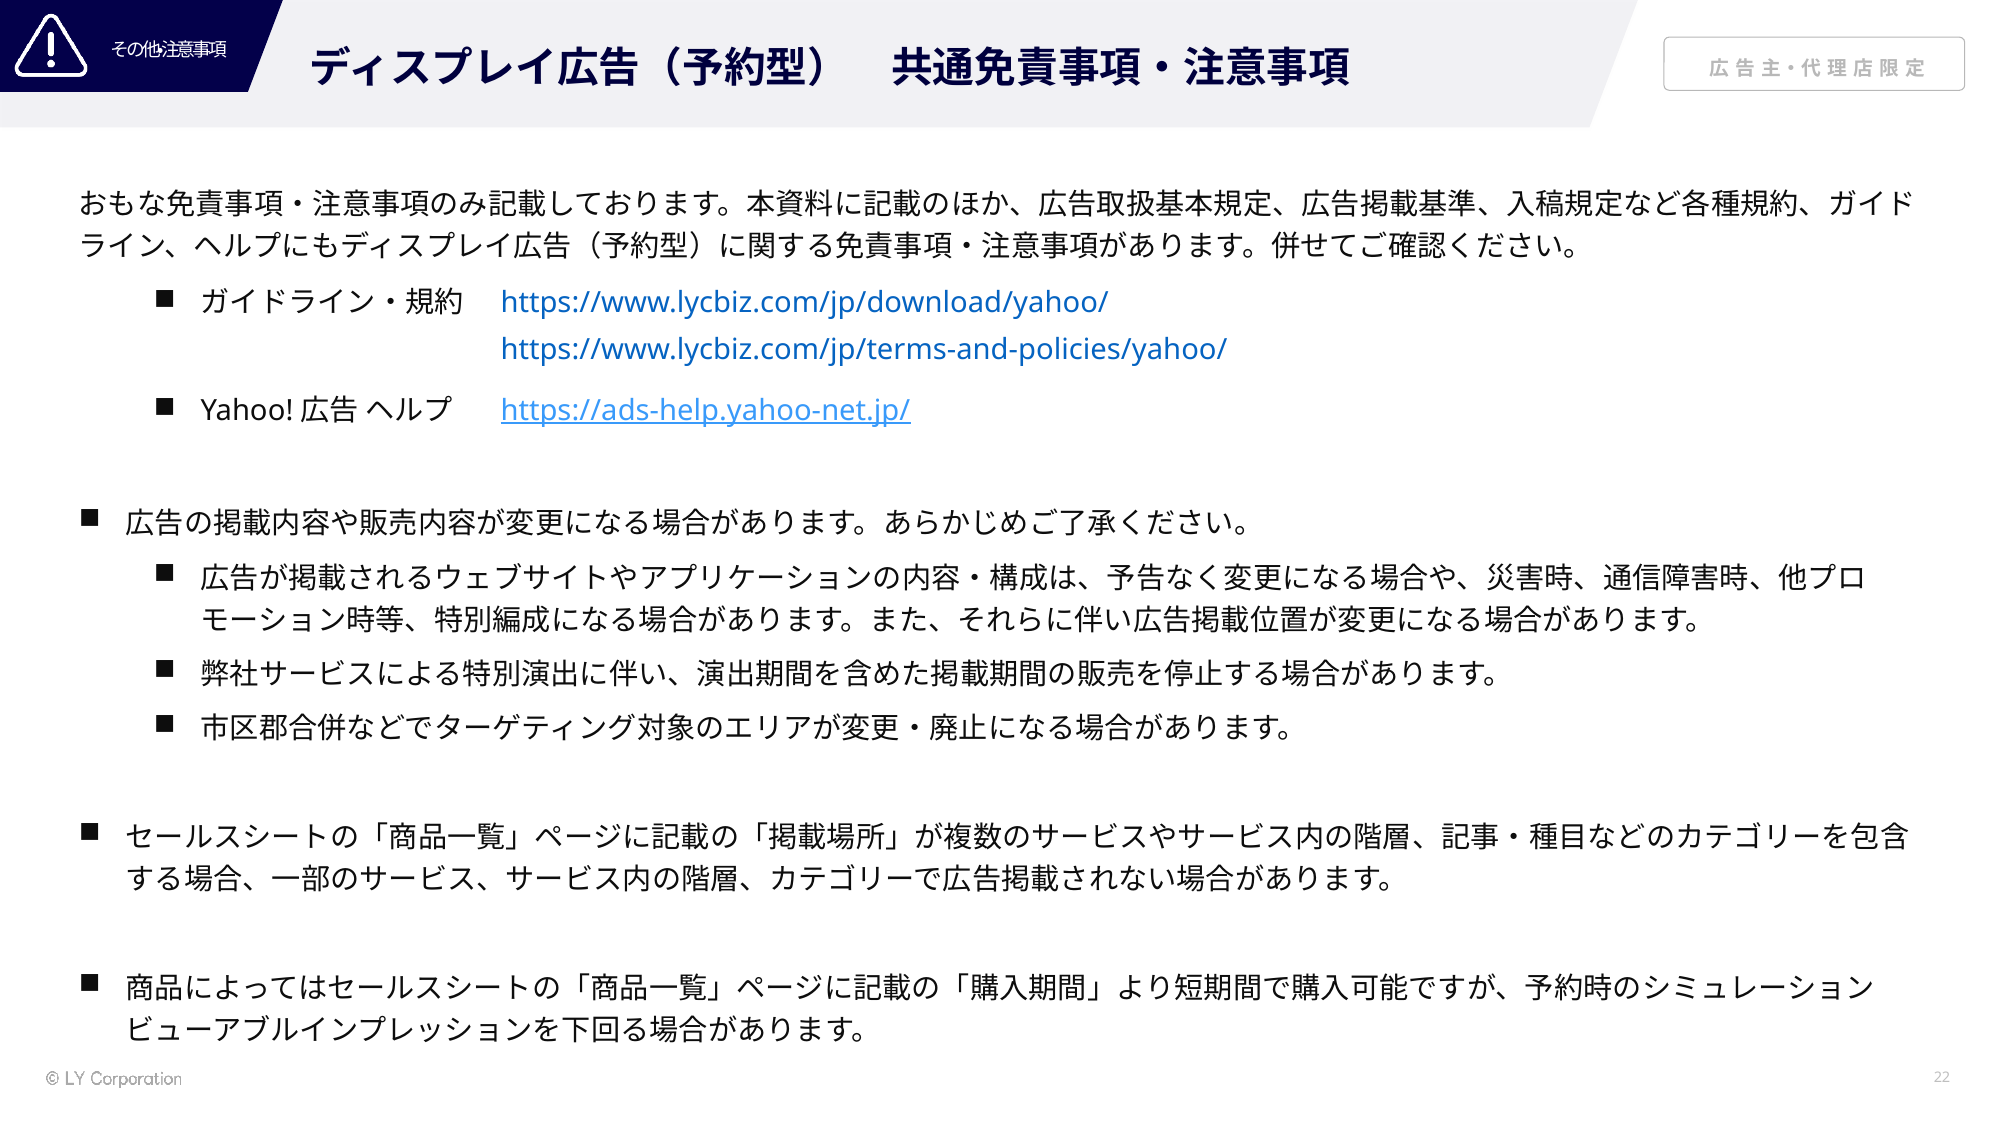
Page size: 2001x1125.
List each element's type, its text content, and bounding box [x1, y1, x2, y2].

list ディスプレイ広告（予約型） 共通免責事項・注意事項 [309, 41, 1645, 97]
list その他・注意事項 [97, 13, 240, 81]
text_box おもな免責事項・注意事項のみ記載しております。本資料に記載のほか、広告取扱基本規定、広告掲載基準、入稿規定など各種規約、ガイドライン、ヘルプにもディスプレイ広告（予約型）に関する免責事項・注意事項があります。併せてご確認ください。 ガイドライン・規約 https://www.lycbiz.com/jp/download/yahoo/ https://www.lycbiz.com/jp/terms-and-policies/yahoo/ Yahoo!広告 ヘルプ https://ads-help.yahoo-net.jp/ 広告の掲載内容や販売内容が変更になる場合があります。あらかじめご了承ください。 広告が掲載されるウェブサイトやアプリケーションの内容・構成は、予告なく変更になる場合や、災害時、通信障害時、他プロモーション時等、特別編成になる場合があります。また、それらに伴い広告掲載位置が変更になる場合があります。 弊社サービスによる特別演出に伴い、演出期間を含めた掲載期間の販売を停止する場合があります。 市区郡合併などでターゲティング対象のエリアが変更・廃止になる場合があります。 セールスシートの「商品一覧」ページに記載の「掲載場所」が複数のサービスやサービス内の階層、記事・種目などのカテゴリーを包含する場合、一部のサービス、サービス内の階層、カテゴリーで広告掲載されない場合があります。 商品によってはセールスシートの「商品一覧」ページに記載の「購入期間」より短期間で購入可能ですが、予約時のシミュレーションビューアブルインプレッションを下回る場合があります。 [78, 178, 1922, 1047]
picture [46, 1071, 181, 1088]
picture [9, 5, 92, 87]
